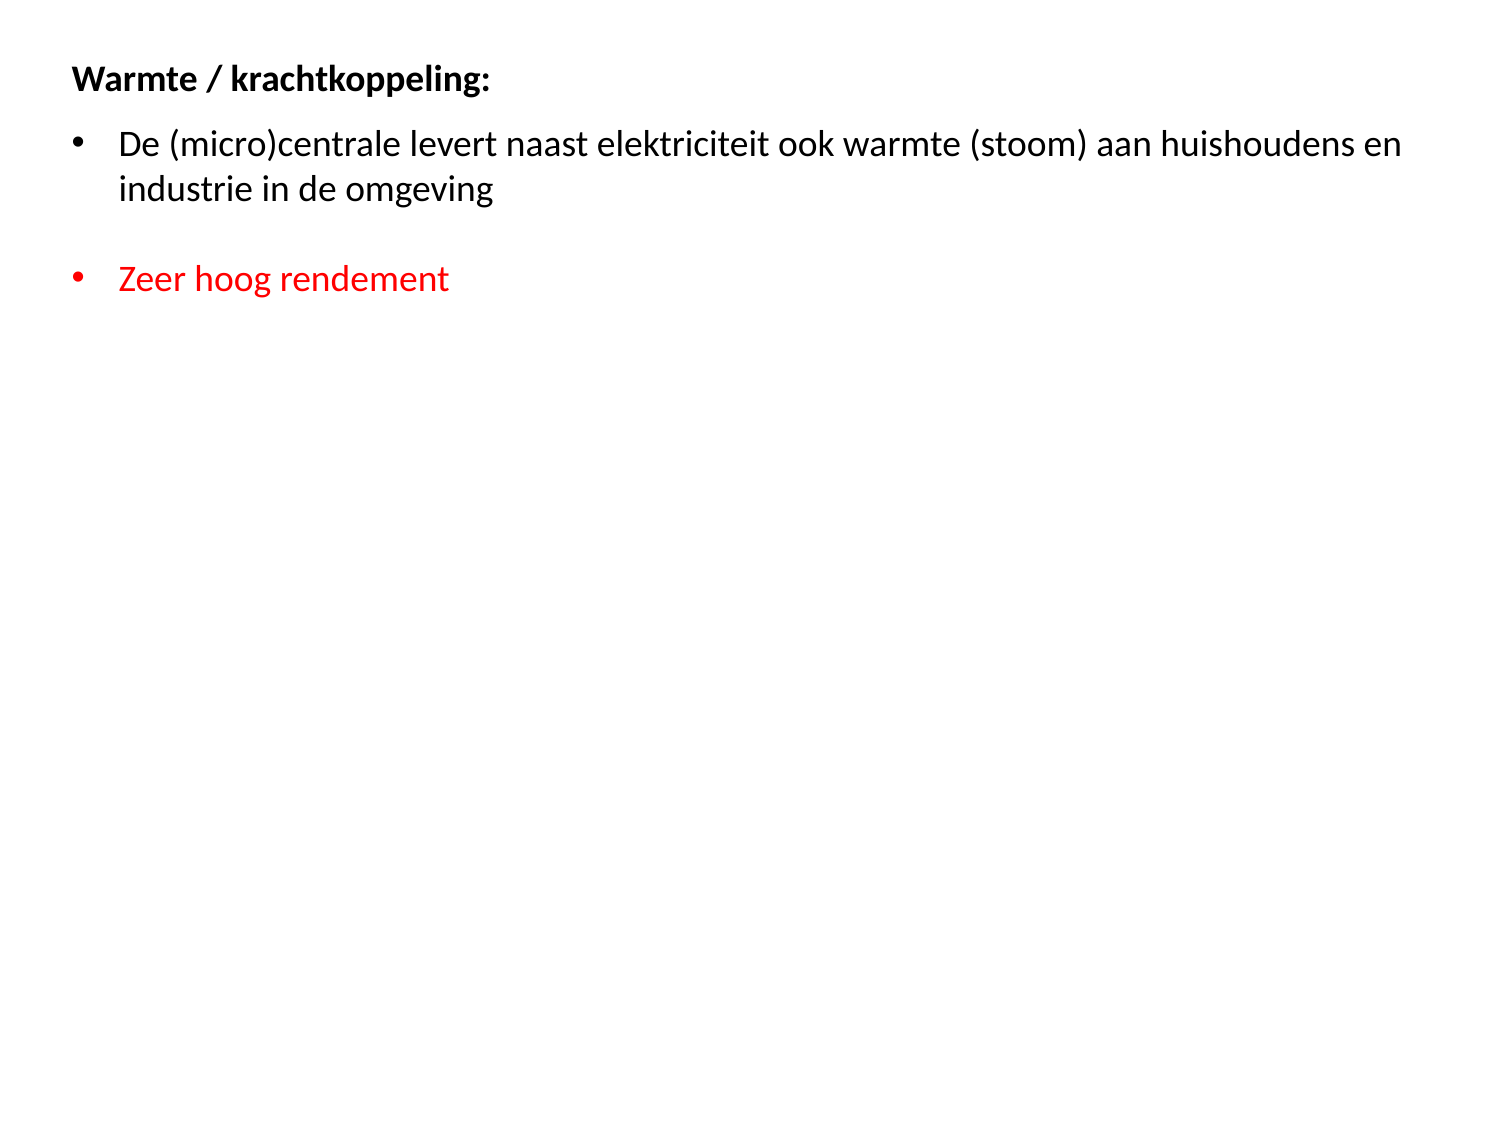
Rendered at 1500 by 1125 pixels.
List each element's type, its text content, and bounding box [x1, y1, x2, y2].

text_box Warmte / krachtkoppeling: De (micro)centrale levert naast elektriciteit ook warmte (stoom) aan huishoudens en industrie in de omgeving Zeer hoog rendement [56, 46, 1489, 372]
